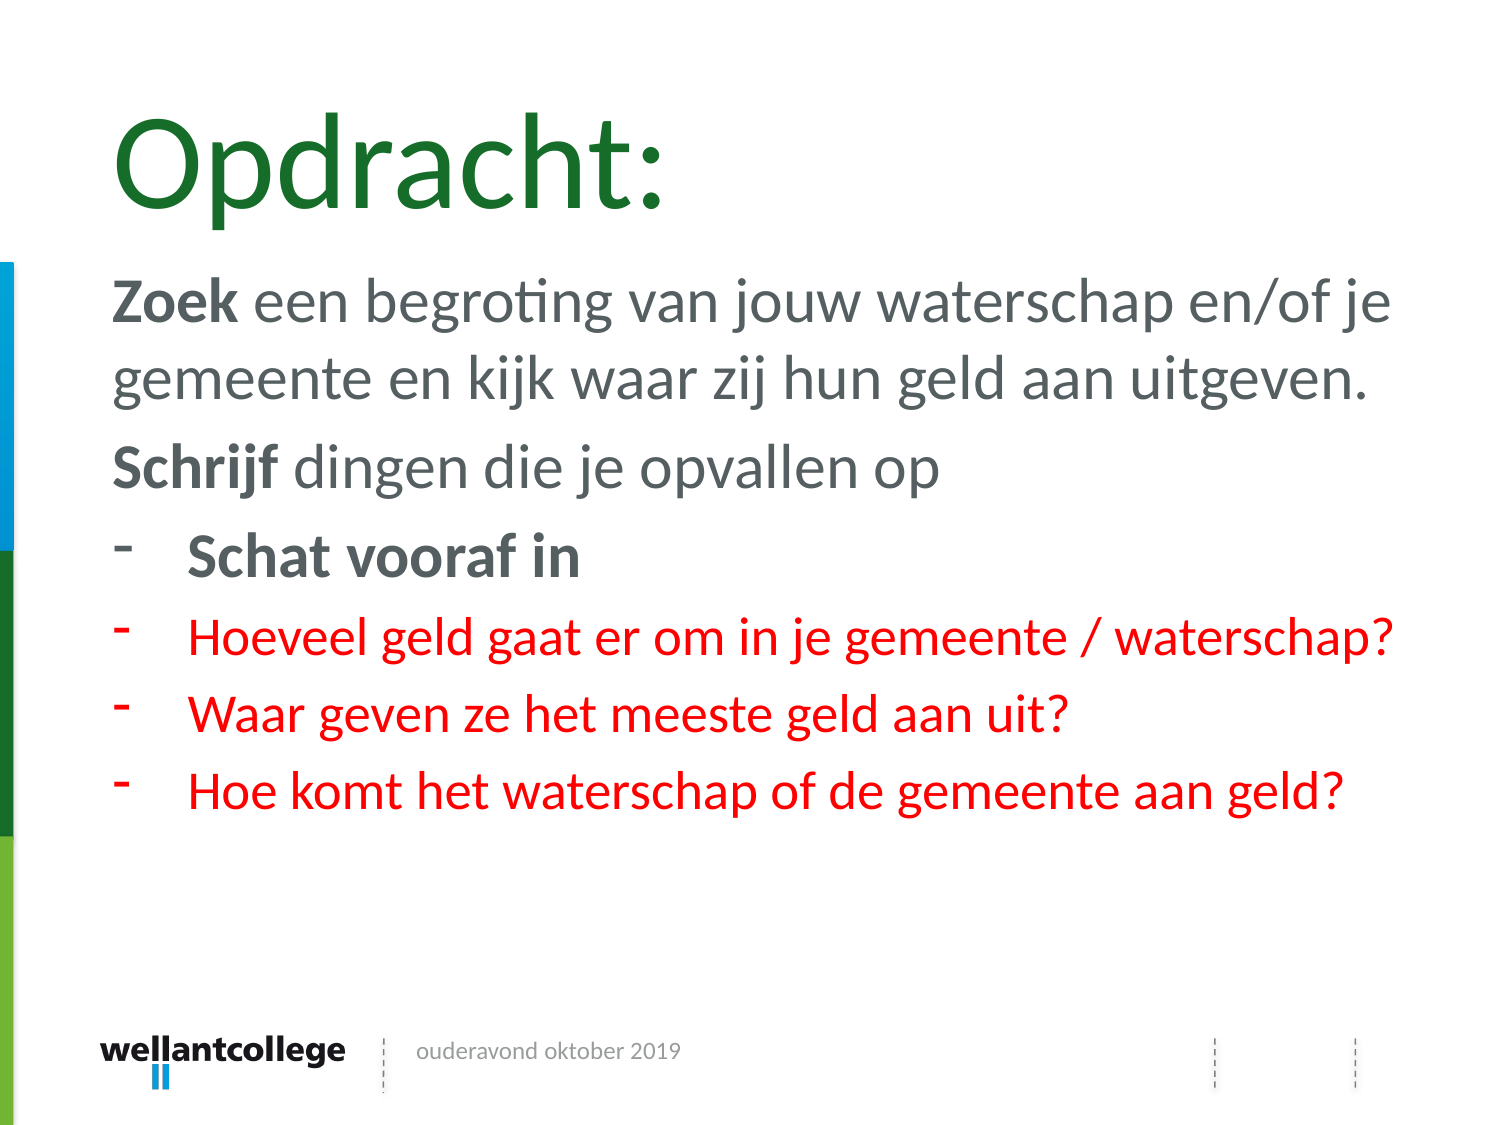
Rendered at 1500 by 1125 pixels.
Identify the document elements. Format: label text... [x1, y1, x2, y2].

title Opdracht: [112, 57, 1350, 237]
footer ouderavond oktober 2019 [401, 1034, 1195, 1095]
subtitle Zoek een begroting van jouw waterschap en/of je gemeente en kijk waar zij hun geld aan uitgeven. Schrijf dingen die je opvallen op Schat vooraf in Hoeveel geld gaat er om in je gemeente / waterschap? Waar geven ze het meeste geld aan uit? Hoe komt het waterschap of de gemeente aan geld? [112, 259, 1414, 925]
